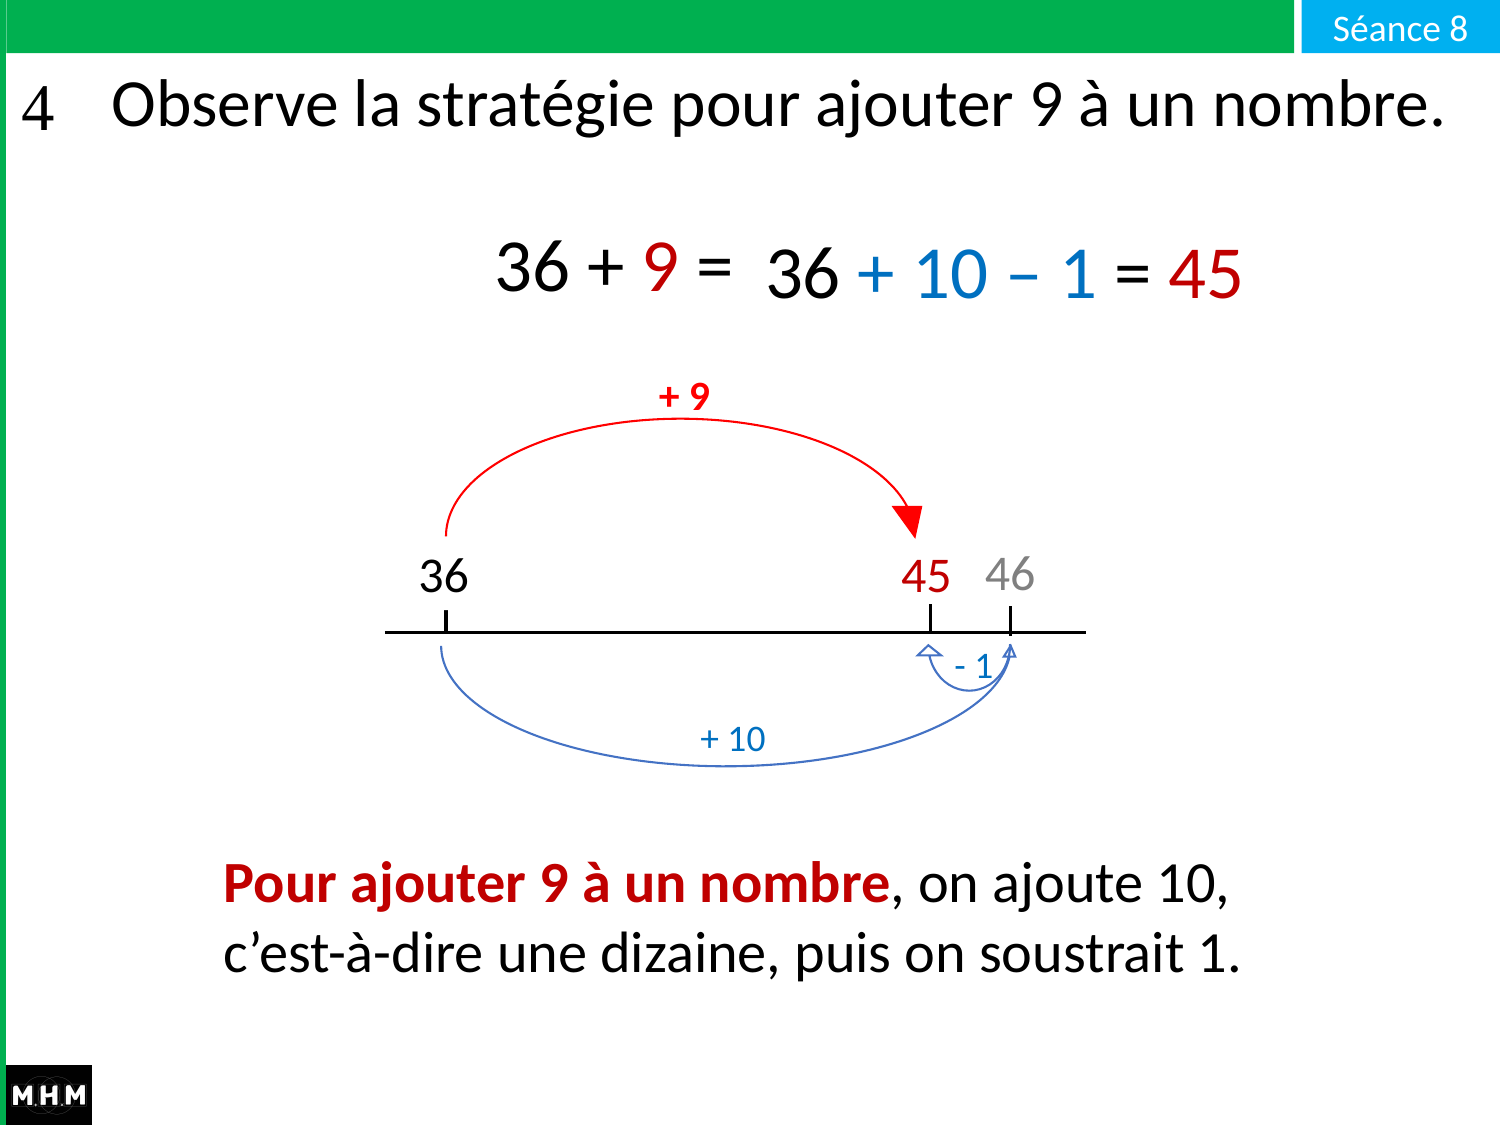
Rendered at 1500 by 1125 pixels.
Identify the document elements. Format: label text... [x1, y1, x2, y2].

text_box 36 + 10 – 1 = 45 [750, 210, 1402, 313]
picture [6, 1065, 92, 1125]
text_box [825, 694, 989, 760]
text_box 46 [970, 533, 1120, 609]
text_box [915, 643, 939, 678]
text_box [761, 425, 923, 539]
text_box 45 [886, 535, 975, 611]
text_box [440, 645, 610, 757]
text_box 36 + 9 = [479, 208, 750, 314]
text_box [444, 419, 643, 537]
text_box 36 [403, 535, 489, 611]
text_box Pour ajouter 9 à un nombre, on ajoute 10, c’est-à-dire une dizaine, puis on soustrait 1. [209, 836, 1317, 992]
text_box - 1 [939, 634, 1017, 694]
text_box + 10 [610, 706, 825, 766]
text_box + 9 [643, 361, 767, 427]
title Observe la stratégie pour ajouter 9 à un nombre. [96, 60, 1469, 150]
